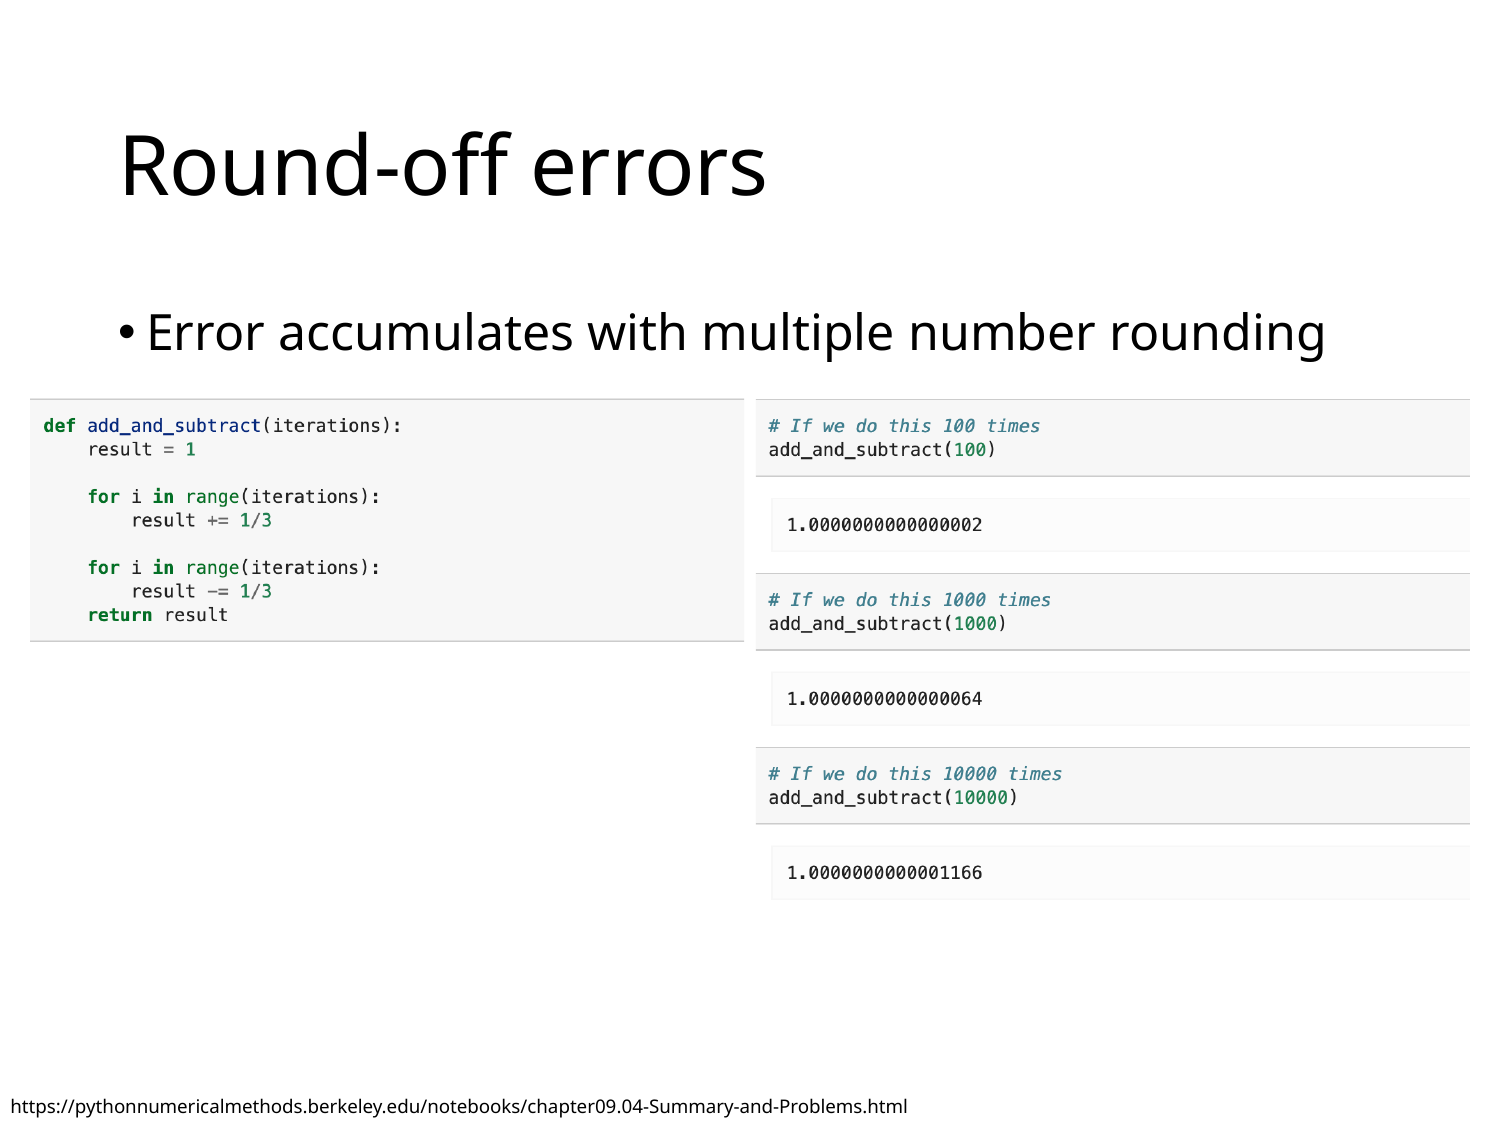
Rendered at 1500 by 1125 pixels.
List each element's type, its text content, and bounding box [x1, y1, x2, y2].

list Error accumulates with multiple number rounding [103, 299, 1397, 1014]
title Round-off errors [103, 59, 1397, 278]
picture [755, 392, 1470, 905]
picture [29, 394, 745, 657]
text_box https://pythonnumericalmethods.berkeley.edu/notebooks/chapter09.04-Summary-and-Problems.html [0, 1087, 922, 1125]
